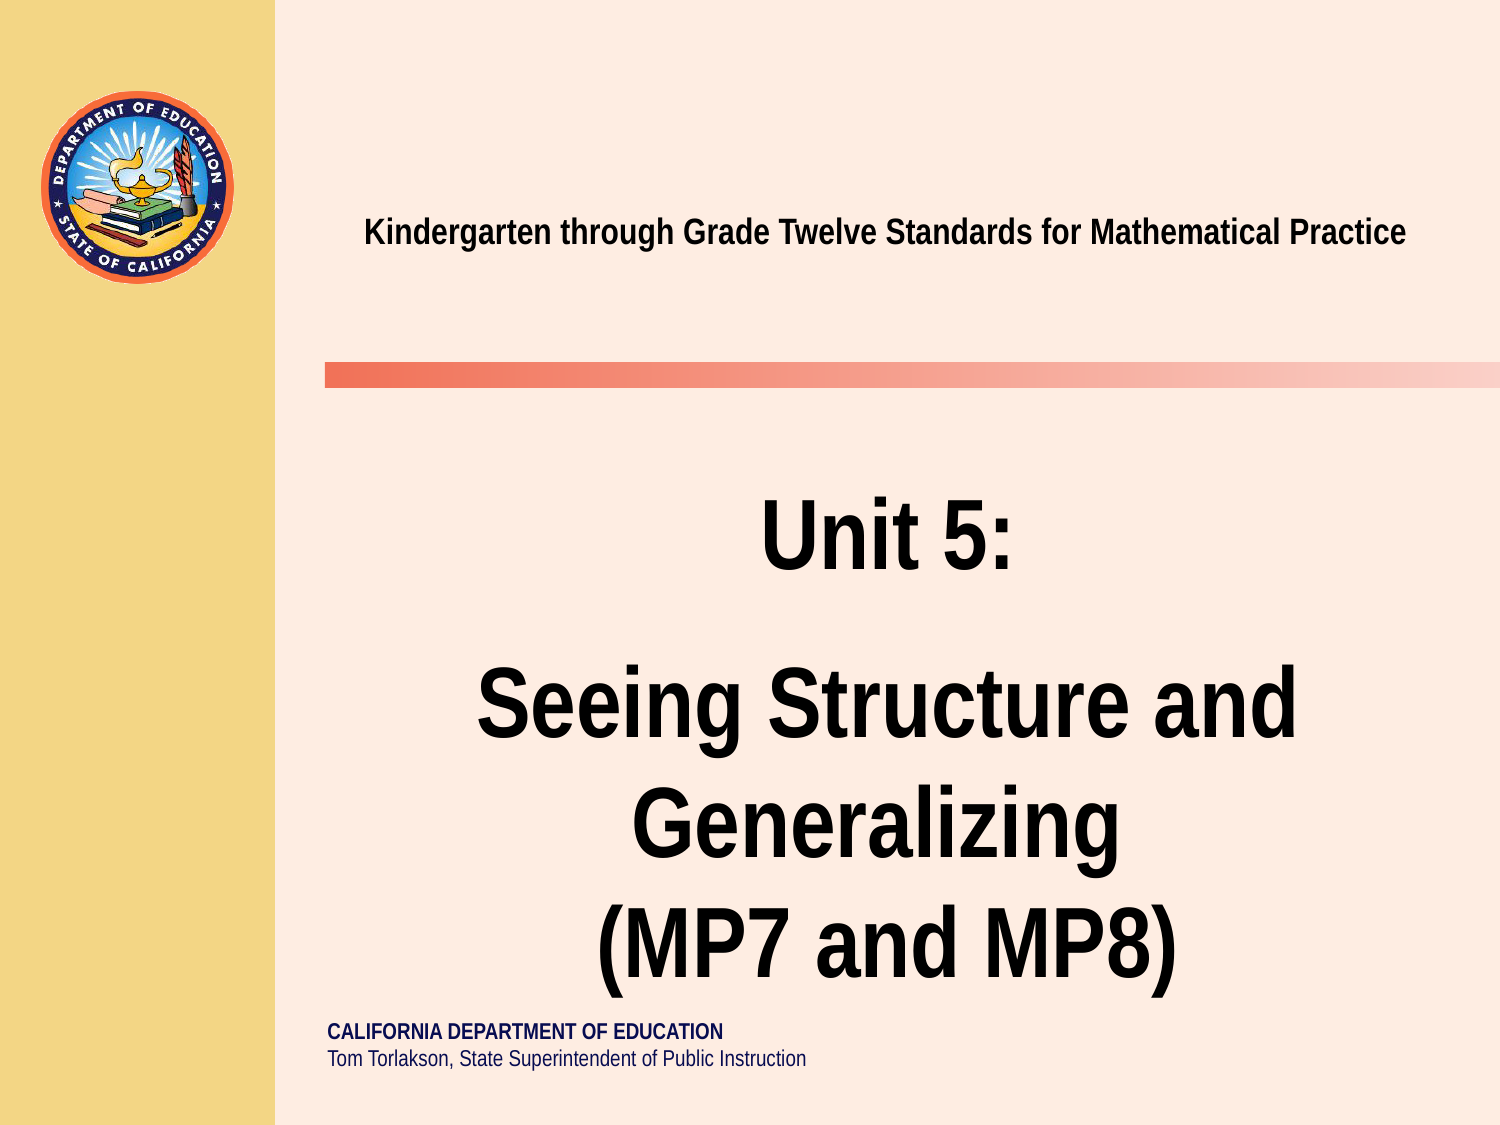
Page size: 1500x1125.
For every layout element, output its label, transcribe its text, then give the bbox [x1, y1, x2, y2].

picture [24, 74, 250, 300]
text_box Unit 5: Seeing Structure and Generalizing (MP7 and MP8) [301, 462, 1475, 1005]
title Kindergarten through Grade Twelve Standards for Mathematical Practice [329, 142, 1443, 347]
